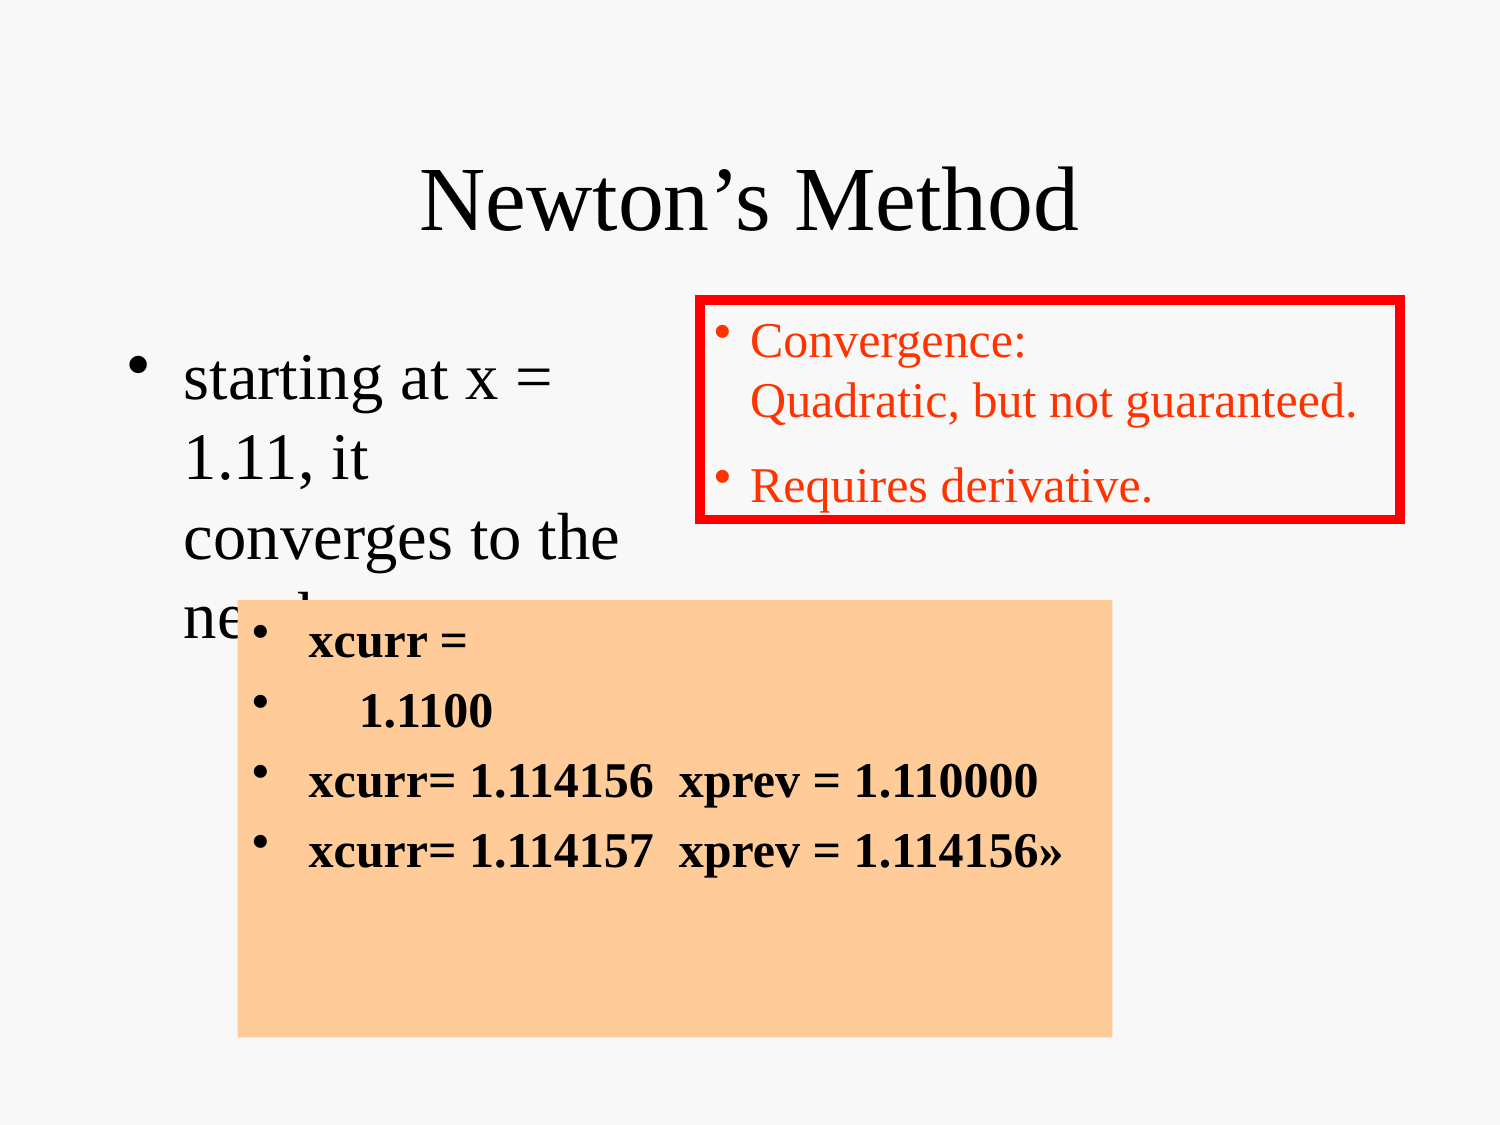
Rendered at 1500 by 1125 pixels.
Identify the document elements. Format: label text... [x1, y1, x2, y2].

text_box Convergence: Quadratic, but not guaranteed. Requires derivative. [699, 299, 1400, 520]
list starting at x = 1.11, it converges to the nearby root. [112, 324, 663, 1001]
title Newton’s Method [112, 99, 1388, 288]
list xcurr = 1.1100 xcurr= 1.114156 xprev = 1.110000 xcurr= 1.114157 xprev = 1.114156» [237, 599, 1113, 1038]
